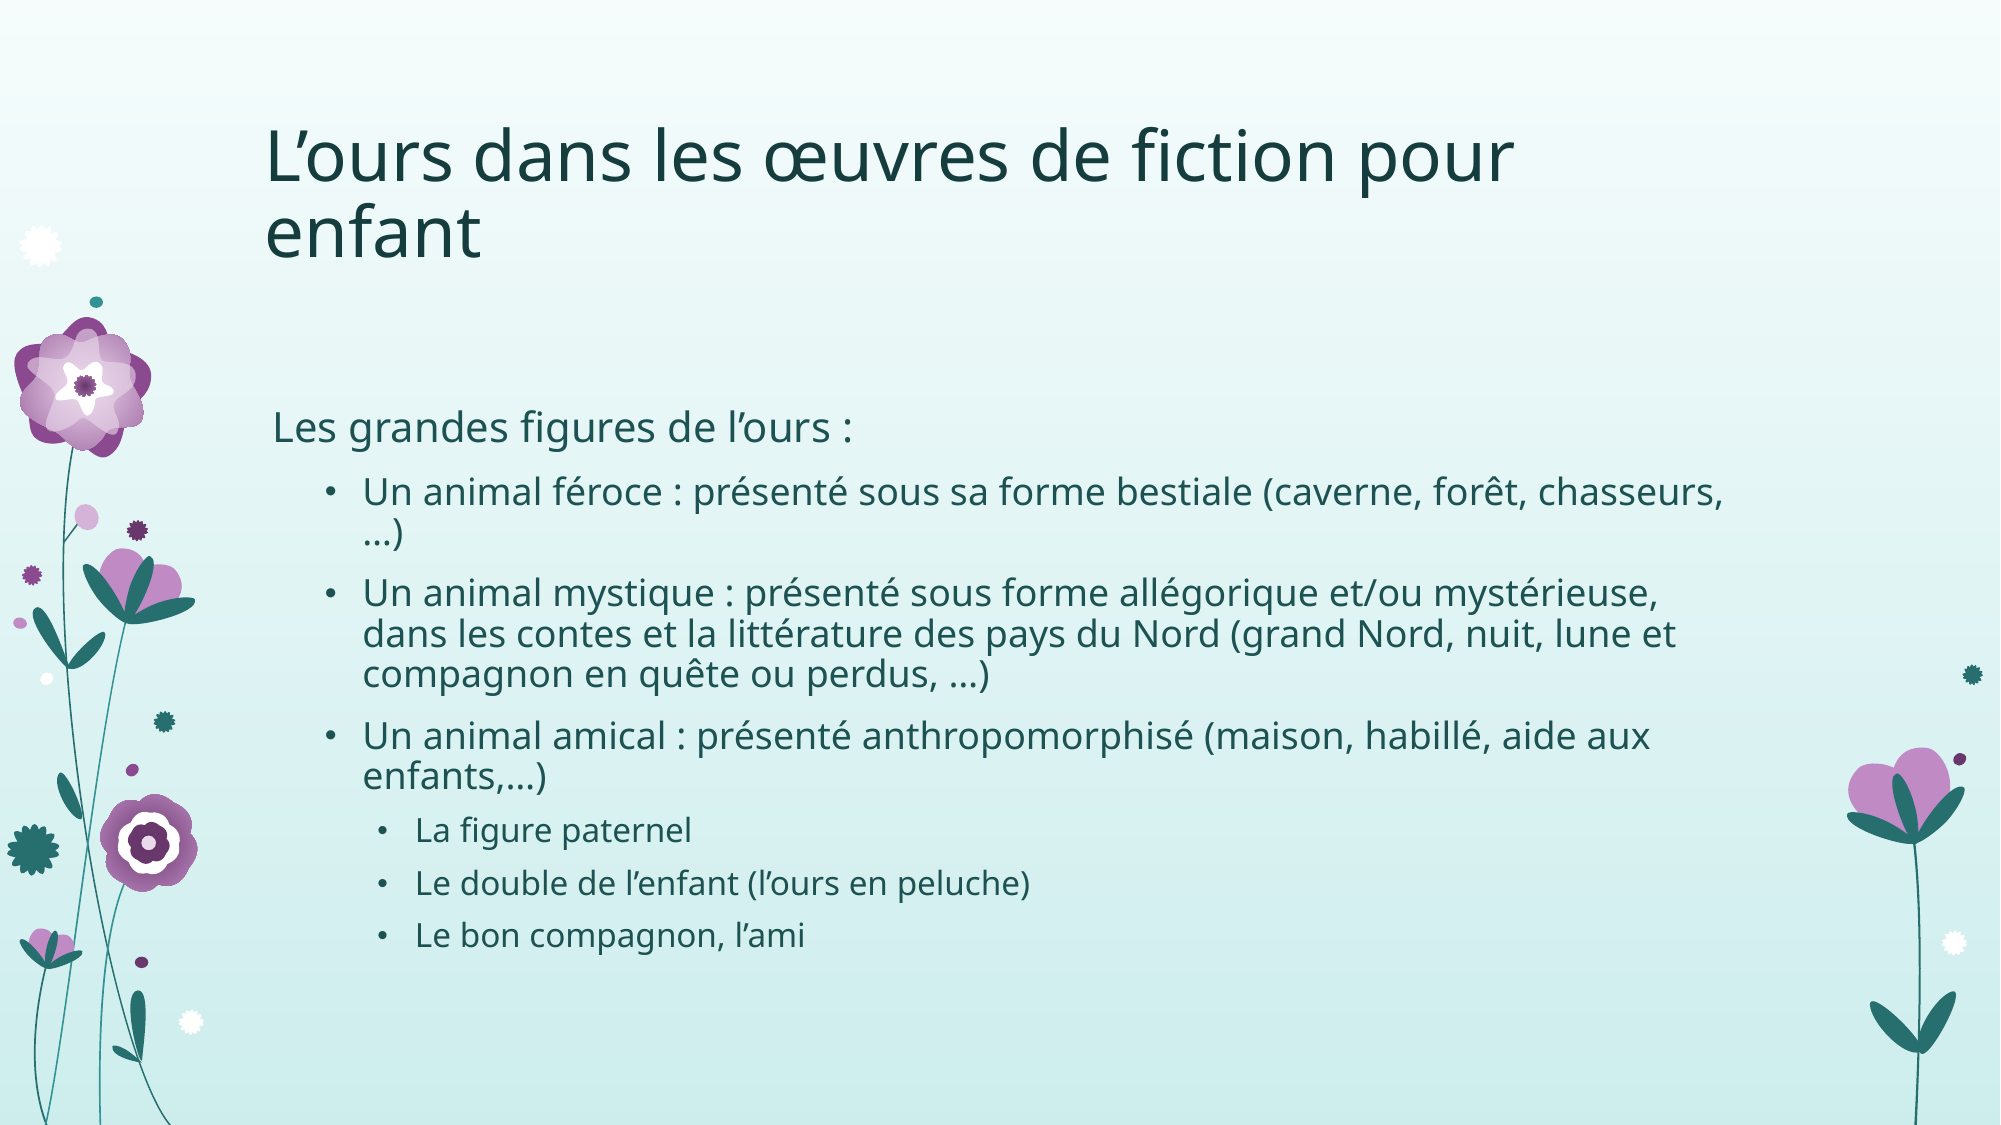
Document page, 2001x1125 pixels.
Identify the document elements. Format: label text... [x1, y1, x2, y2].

list Les grandes figures de l’ours : Un animal féroce : présenté sous sa forme bestiale (caverne, forêt, chasseurs, …) Un animal mystique : présenté sous forme allégorique et/ou mystérieuse, dans les contes et la littérature des pays du Nord (grand Nord, nuit, lune et compagnon en quête ou perdus, …) Un animal amical : présenté anthropomorphisé (maison, habillé, aide aux enfants,…) La figure paternel Le double de l’enfant (l’ours en peluche) Le bon compagnon, l’ami [249, 311, 1750, 987]
title L’ours dans les œuvres de fiction pour enfant [249, 92, 1750, 281]
